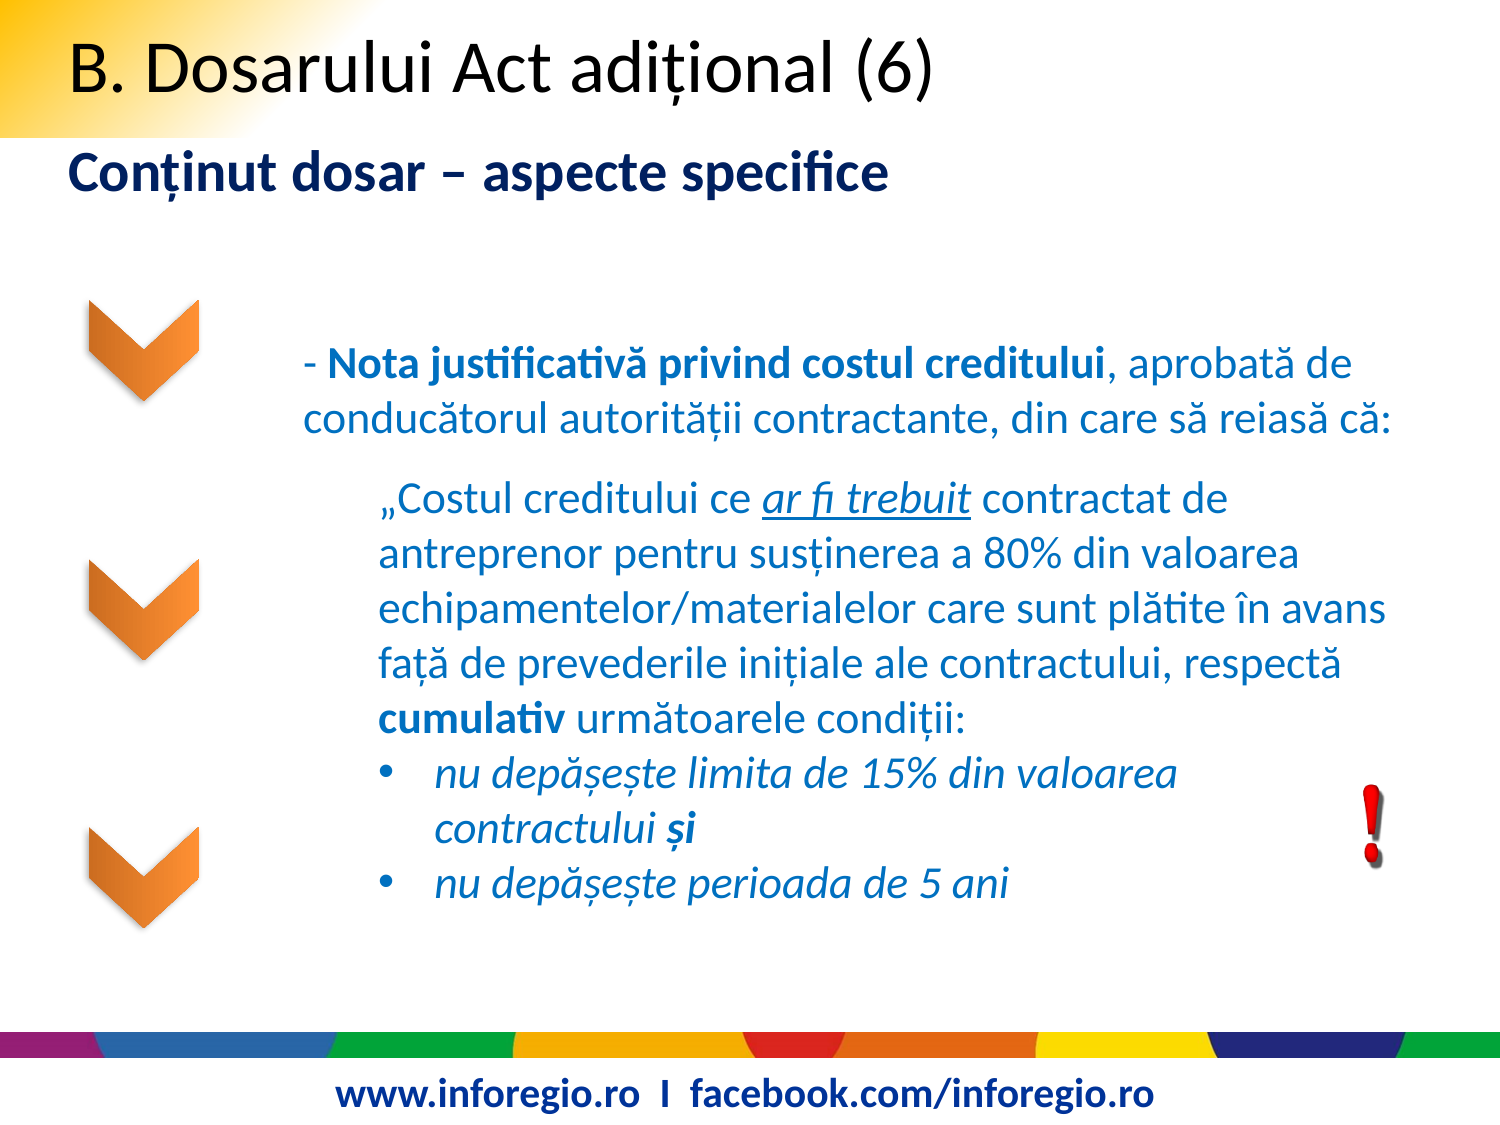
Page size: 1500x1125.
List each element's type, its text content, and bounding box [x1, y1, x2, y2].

text_box [88, 299, 200, 401]
picture [0, 1032, 1500, 1058]
text_box [88, 826, 200, 929]
picture [1340, 781, 1405, 872]
text_box [88, 559, 200, 661]
list Conținut dosar – aspecte specifice [53, 125, 1447, 1005]
title B. Dosarului Act adițional (6) [53, 0, 1447, 125]
text_box - Nota justificativă privind costul creditului, aprobată de conducătorul autorității contractante, din care să reiasă că: „Costul creditului ce ar fi trebuit contractat de antreprenor pentru susținerea a 80% din valoarea echipamentelor/materialelor care sunt plătite în avans față de prevederile inițiale ale contractului, respectă cumulativ următoarele condiții: nu depășește limita de 15% din valoarea contractului și nu depășește perioada de 5 ani [251, 229, 1449, 1002]
